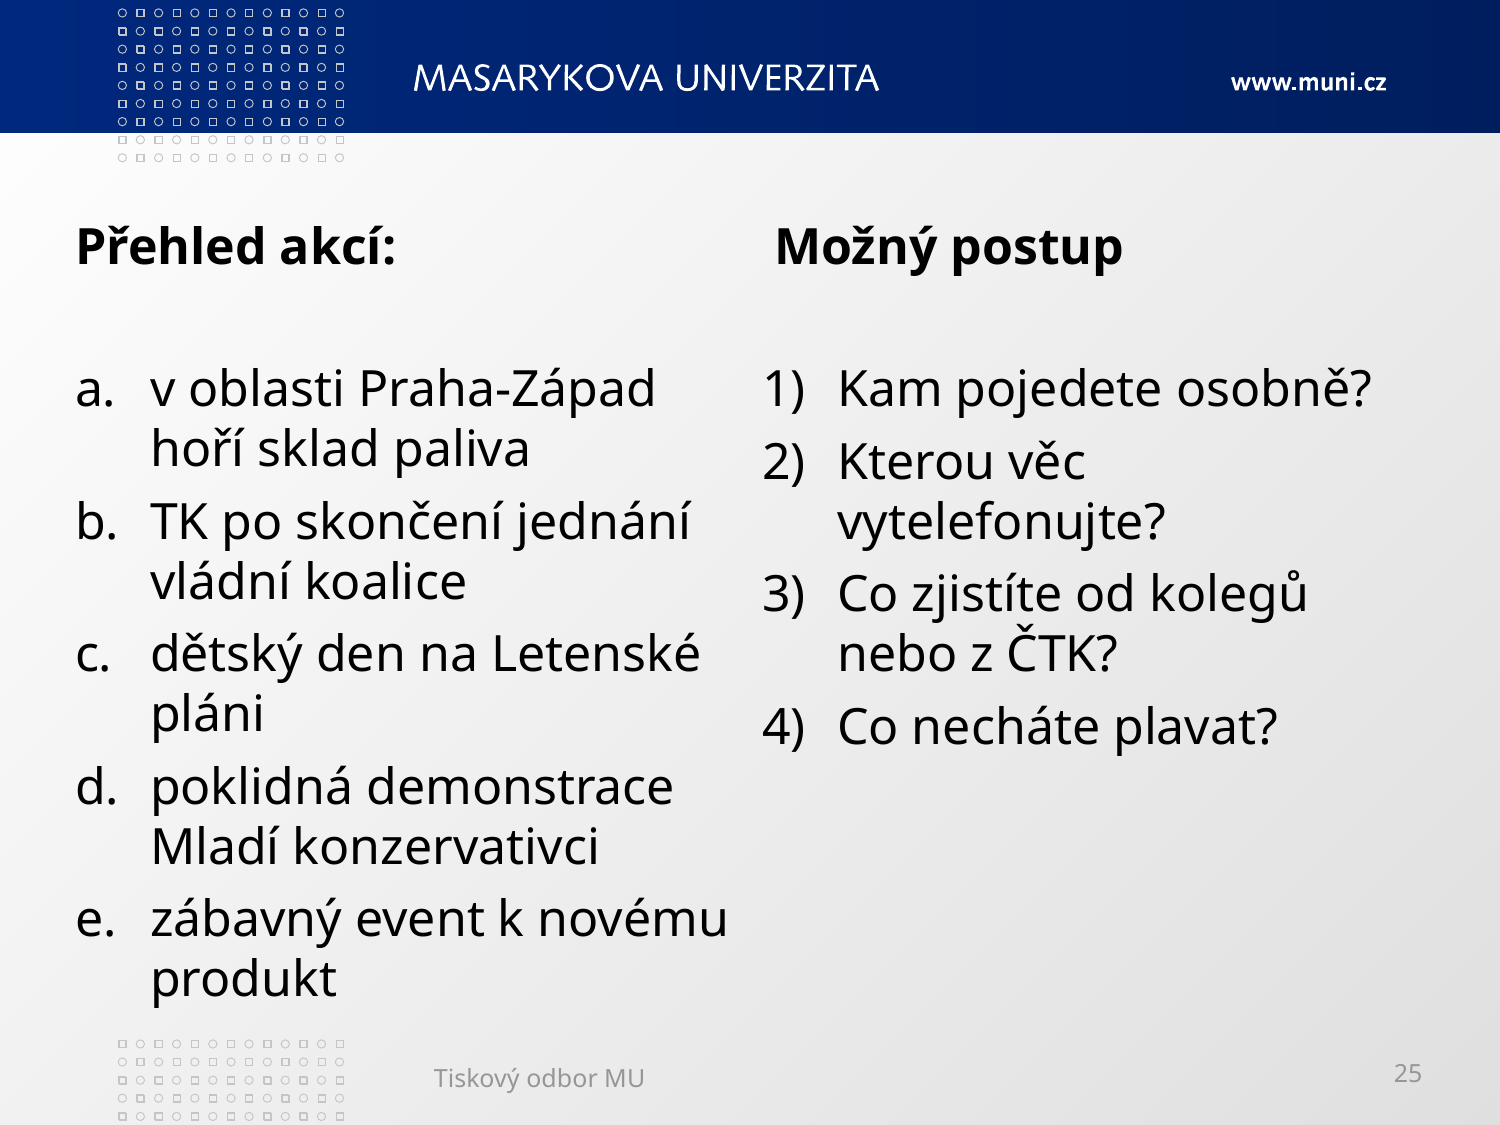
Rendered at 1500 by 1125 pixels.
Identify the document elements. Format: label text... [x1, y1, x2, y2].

slide_number 25 [1125, 1025, 1438, 1100]
list Možný postup [774, 169, 1438, 275]
footer Tiskový odbor MU [419, 1025, 1081, 1100]
list Přehled akcí: [75, 169, 738, 275]
list v oblasti Praha-Západ hoří sklad paliva TK po skončení jednání vládní koalice dětský den na Letenské pláni poklidná demonstrace Mladí konzervativci zábavný event k novému produkt [75, 356, 738, 1005]
list Kam pojedete osobně? Kterou věc vytelefonujte? Co zjistíte od kolegů nebo z ČTK? Co necháte plavat? [761, 356, 1425, 1005]
